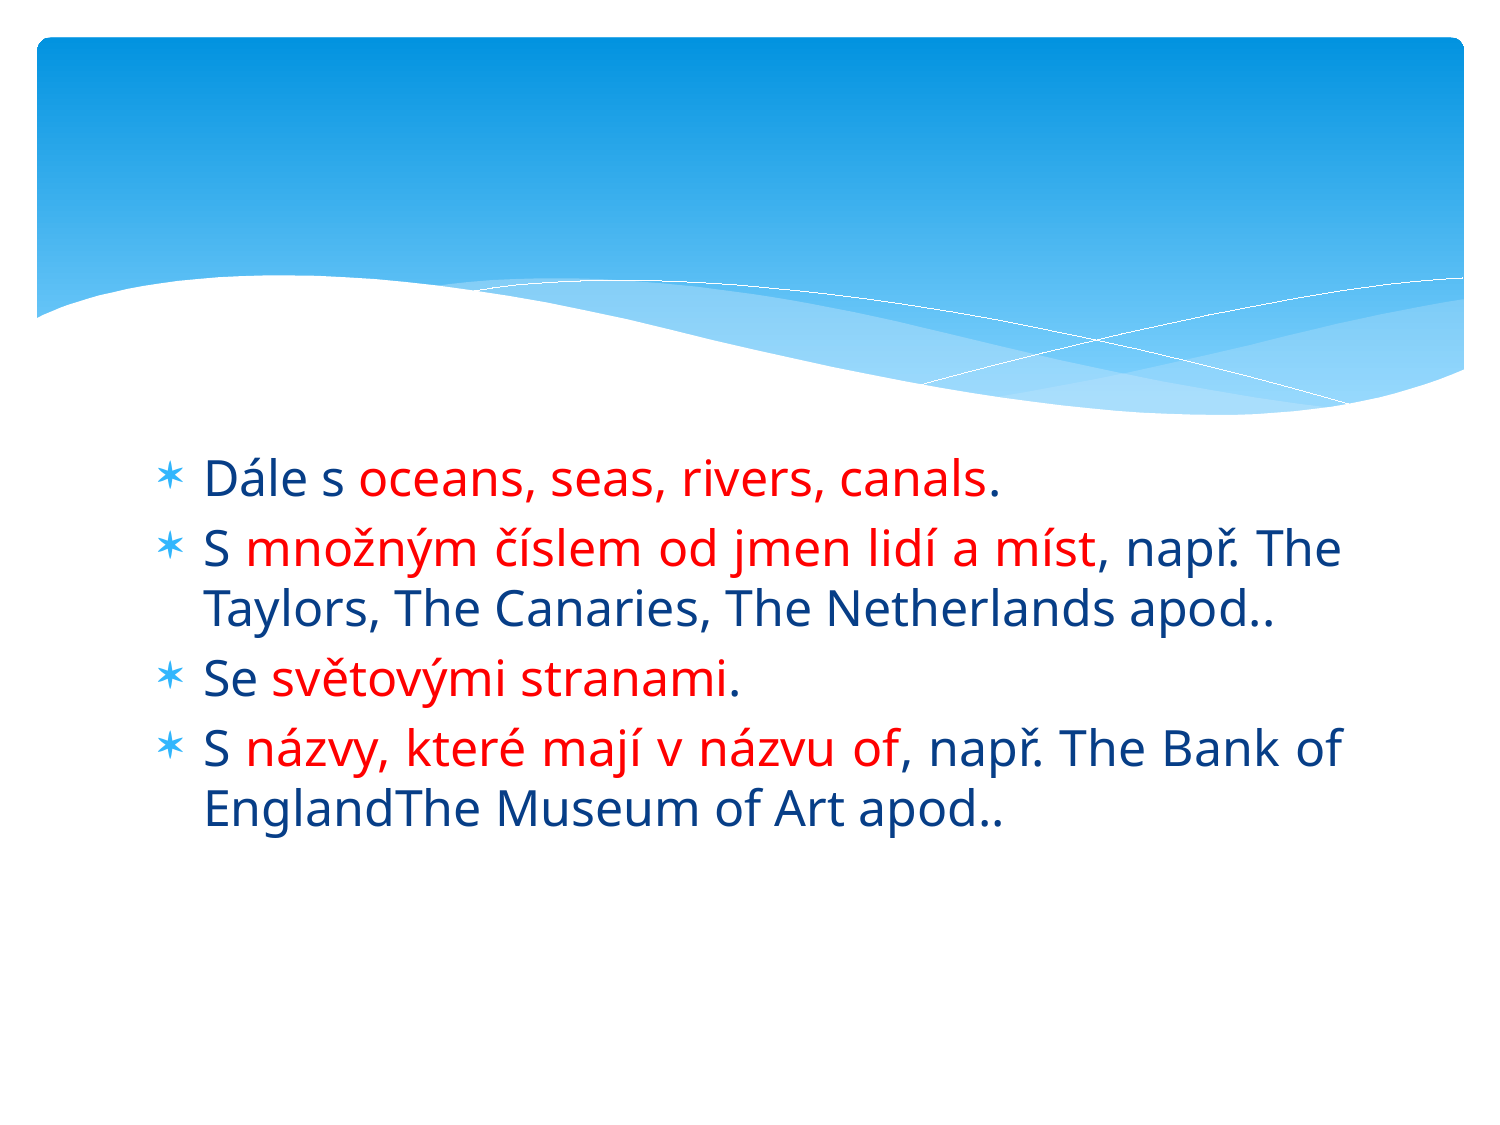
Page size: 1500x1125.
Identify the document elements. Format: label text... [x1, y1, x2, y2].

list Dále s oceans, seas, rivers, canals. S množným číslem od jmen lidí a míst, např. The Taylors, The Canaries, The Netherlands apod.. Se světovými stranami. S názvy, které mají v názvu of, např. The Bank of EnglandThe Museum of Art apod.. [143, 438, 1359, 1005]
